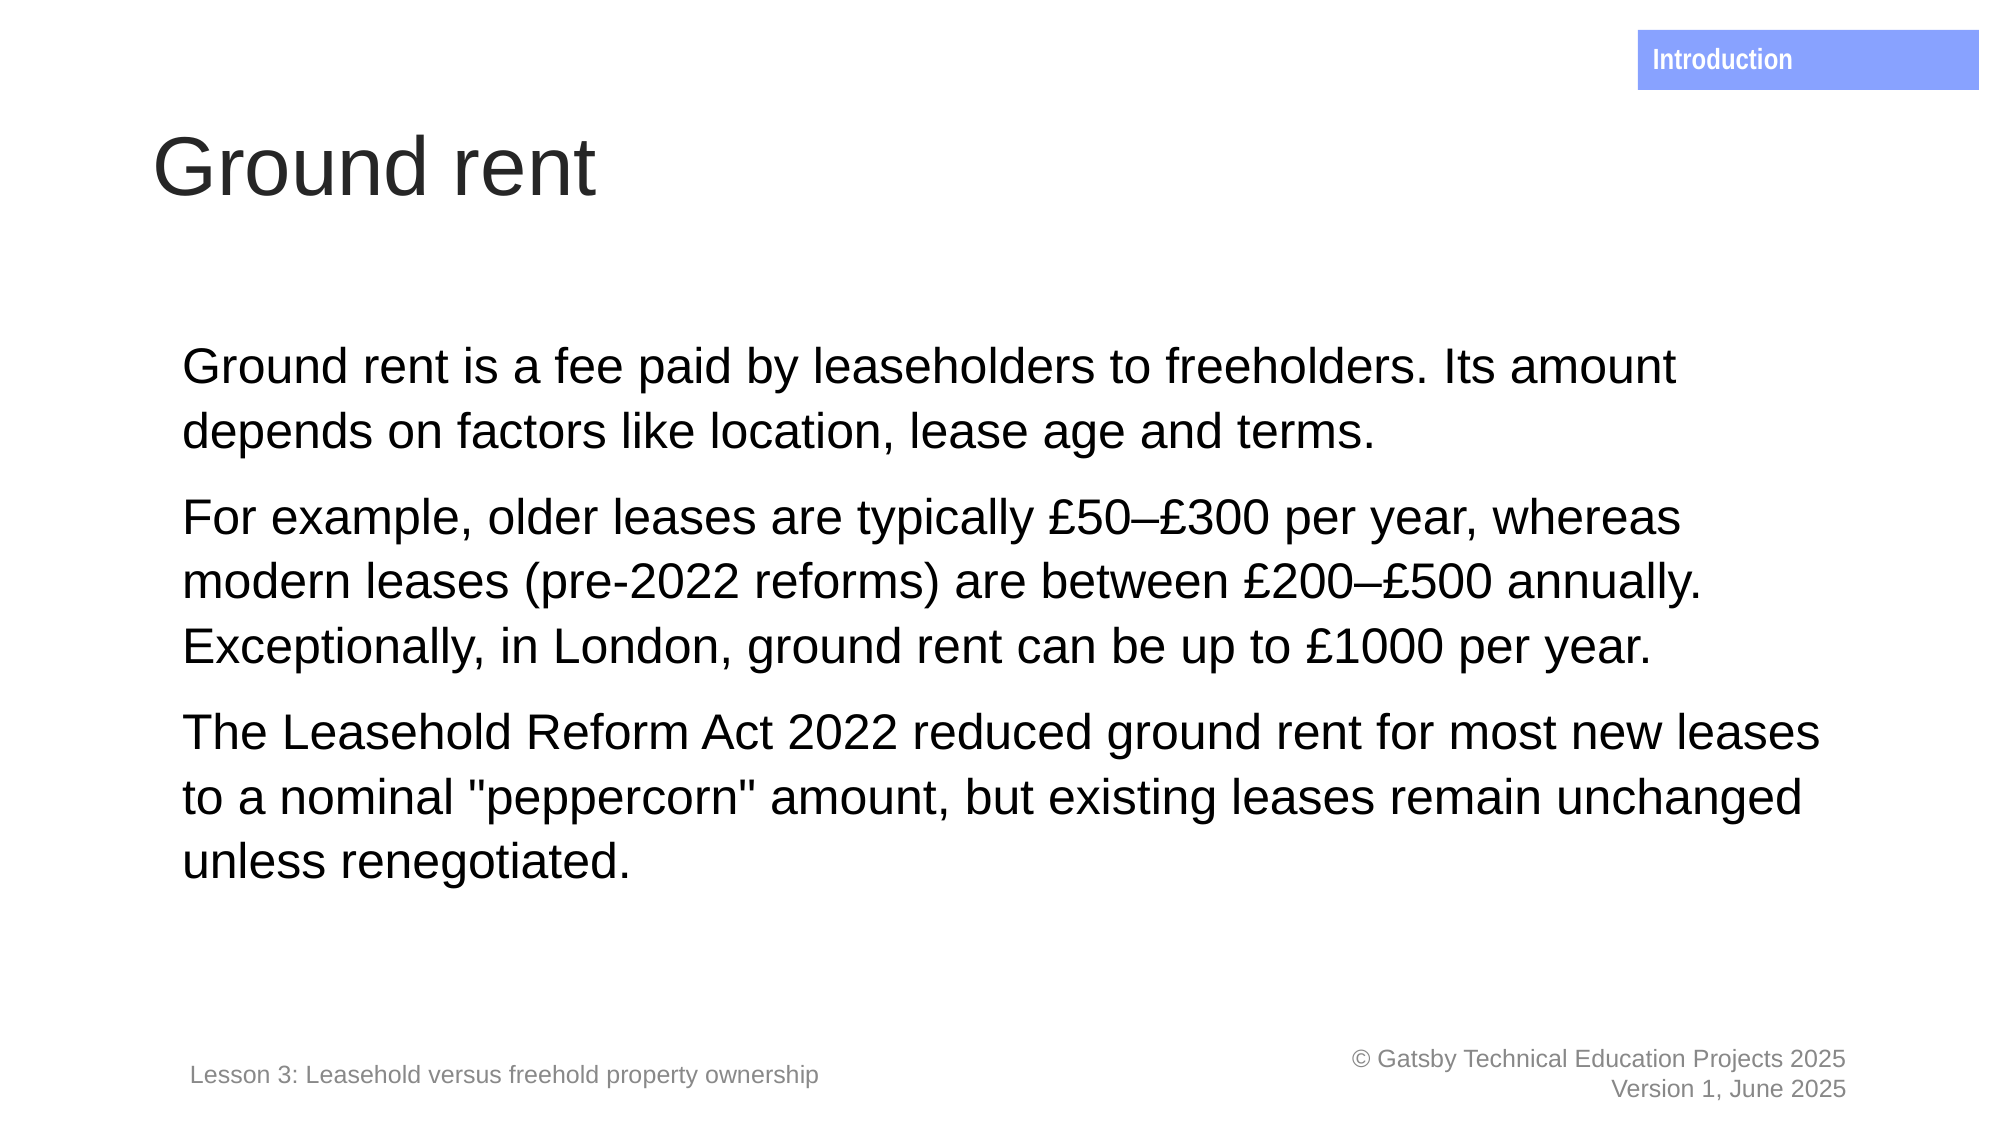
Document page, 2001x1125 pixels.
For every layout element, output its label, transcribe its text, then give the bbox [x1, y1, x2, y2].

list Ground rent is a fee paid by leaseholders to freeholders. Its amount depends on factors like location, lease age and terms. For example, older leases are typically £50–£300 per year, whereas modern leases (pre-2022 reforms) are between £200–£500 annually. Exceptionally, in London, ground rent can be up to £1000 per year. The Leasehold Reform Act 2022 reduced ground rent for most new leases to a nominal "peppercorn" amount, but existing leases remain unchanged unless renegotiated. [137, 299, 1863, 1014]
title Ground rent [137, 59, 1863, 278]
list Lesson 3: Leasehold versus freehold property ownership [137, 1042, 944, 1103]
list Introduction [1637, 29, 1979, 90]
